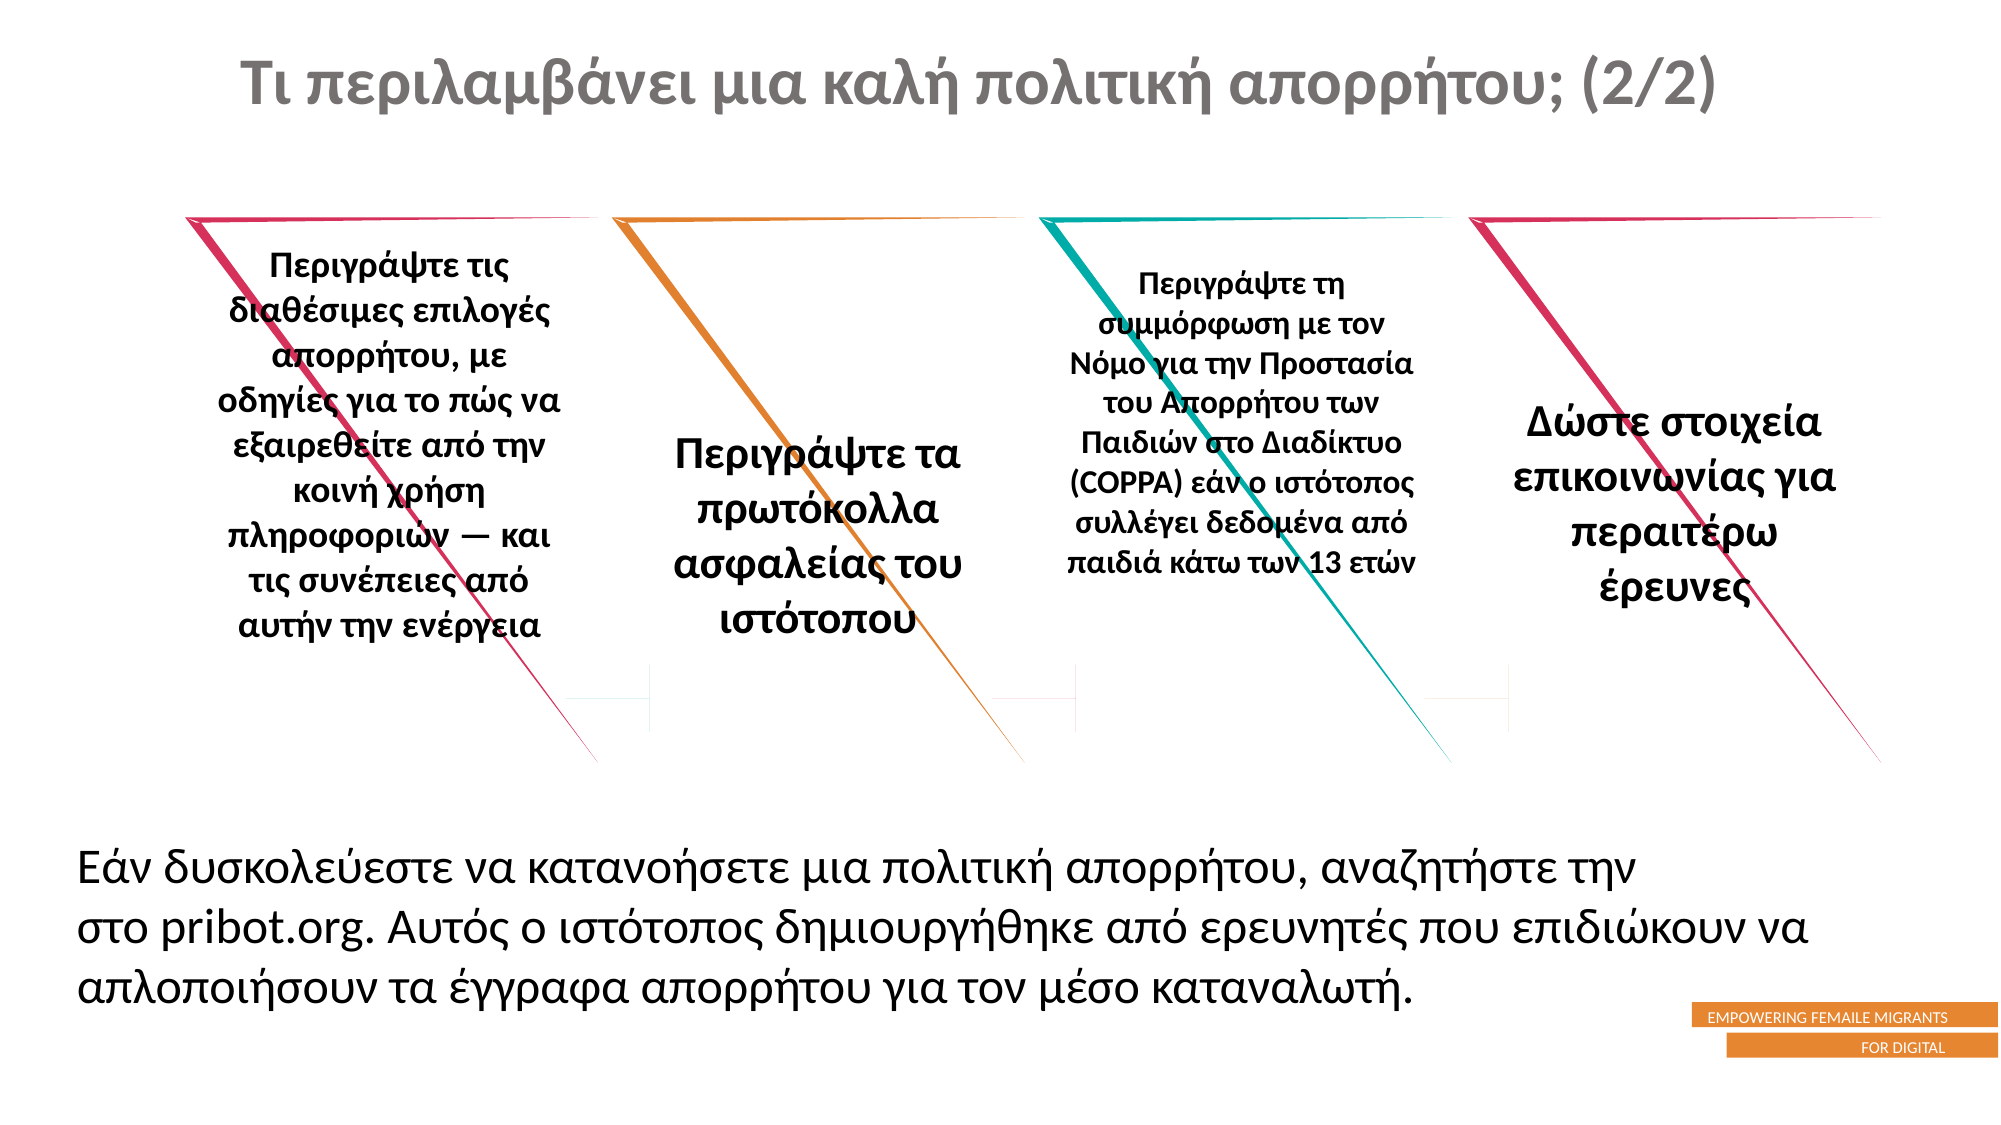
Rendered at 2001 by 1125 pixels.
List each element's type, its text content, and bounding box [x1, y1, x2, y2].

text_box [611, 217, 1025, 415]
text_box Δώστε στοιχεία επικοινωνίας για περαιτέρω έρευνες [1484, 383, 1866, 618]
text_box Τι περιλαμβάνει μια καλή πολιτική απορρήτου; (2/2) [225, 30, 1824, 125]
text_box [940, 651, 1025, 763]
text_box [1038, 217, 1452, 253]
text_box Περιγράψτε τα πρωτόκολλα ασφαλείας του ιστότοπου [627, 415, 1009, 651]
text_box [1771, 618, 1882, 763]
text_box [1468, 217, 1882, 383]
text_box [1349, 628, 1452, 763]
text_box [185, 217, 598, 235]
text_box Περιγράψτε τις διαθέσιμες επιλογές απορρήτου, με οδηγίες για το πώς να εξαιρεθείτε από την κοινή χρήση πληροφοριών — και τις συνέπειες από αυτήν την ενέργεια [198, 232, 581, 653]
text_box Εάν δυσκολεύεστε να κατανοήσετε μια πολιτική απορρήτου, αναζητήστε την στο pribot.org. Αυτός ο ιστότοπος δημιουργήθηκε από ερευνητές που επιδιώκουν να απλοποιήσουν τα έγγραφα απορρήτου για τον μέσο καταναλωτή. [62, 825, 1931, 1021]
text_box Περιγράψτε τη συμμόρφωση με τον Νόμο για την Προστασία του Απορρήτου των Παιδιών στο Διαδίκτυο (COPPA) εάν ο ιστότοπος συλλέγει δεδομένα από παιδιά κάτω των 13 ετών [1051, 253, 1433, 628]
text_box [514, 653, 598, 763]
